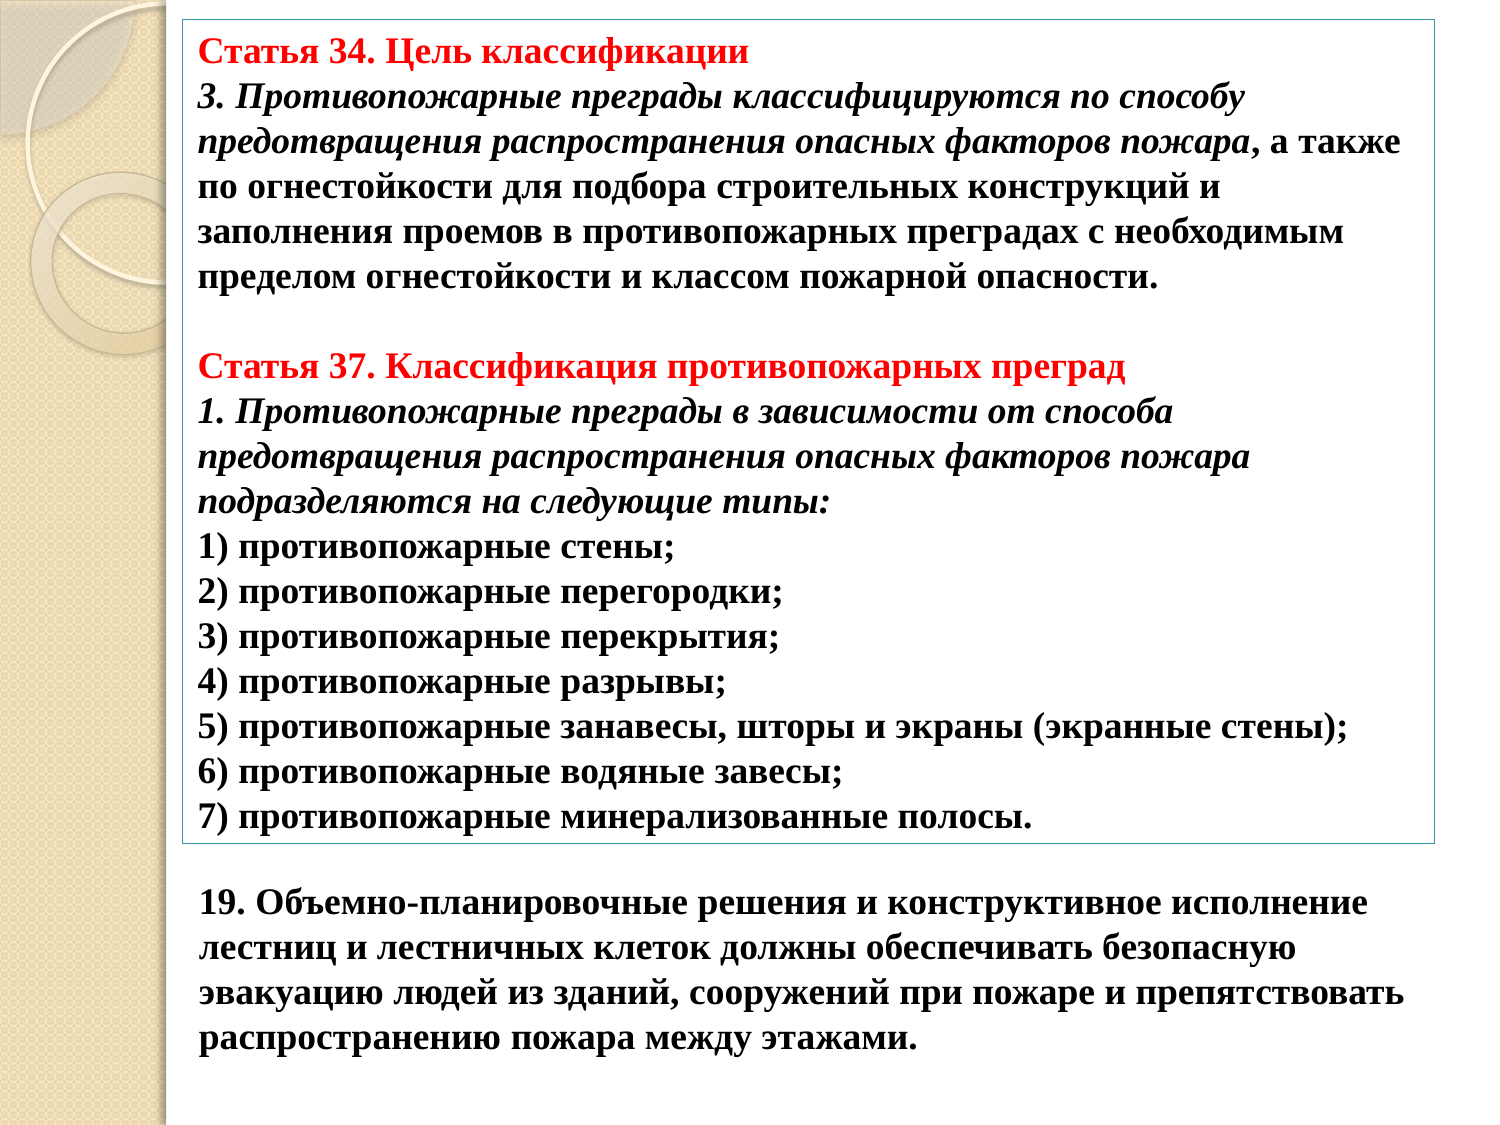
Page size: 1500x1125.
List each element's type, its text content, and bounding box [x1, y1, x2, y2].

text_box Статья 34. Цель классификации 3. Противопожарные преграды классифицируются по способу предотвращения распространения опасных факторов пожара, а также по огнестойкости для подбора строительных конструкций и заполнения проемов в противопожарных преградах с необходимым пределом огнестойкости и классом пожарной опасности. Статья 37. Классификация противопожарных преград 1. Противопожарные преграды в зависимости от способа предотвращения распространения опасных факторов пожара подразделяются на следующие типы: 1) противопожарные стены; 2) противопожарные перегородки; 3) противопожарные перекрытия; 4) противопожарные разрывы; 5) противопожарные занавесы, шторы и экраны (экранные стены); 6) противопожарные водяные завесы; 7) противопожарные минерализованные полосы. [182, 19, 1435, 844]
text_box 19. Объемно-планировочные решения и конструктивное исполнение лестниц и лестничных клеток должны обеспечивать безопасную эвакуацию людей из зданий, сооружений при пожаре и препятствовать распространению пожара между этажами. [184, 869, 1436, 1065]
